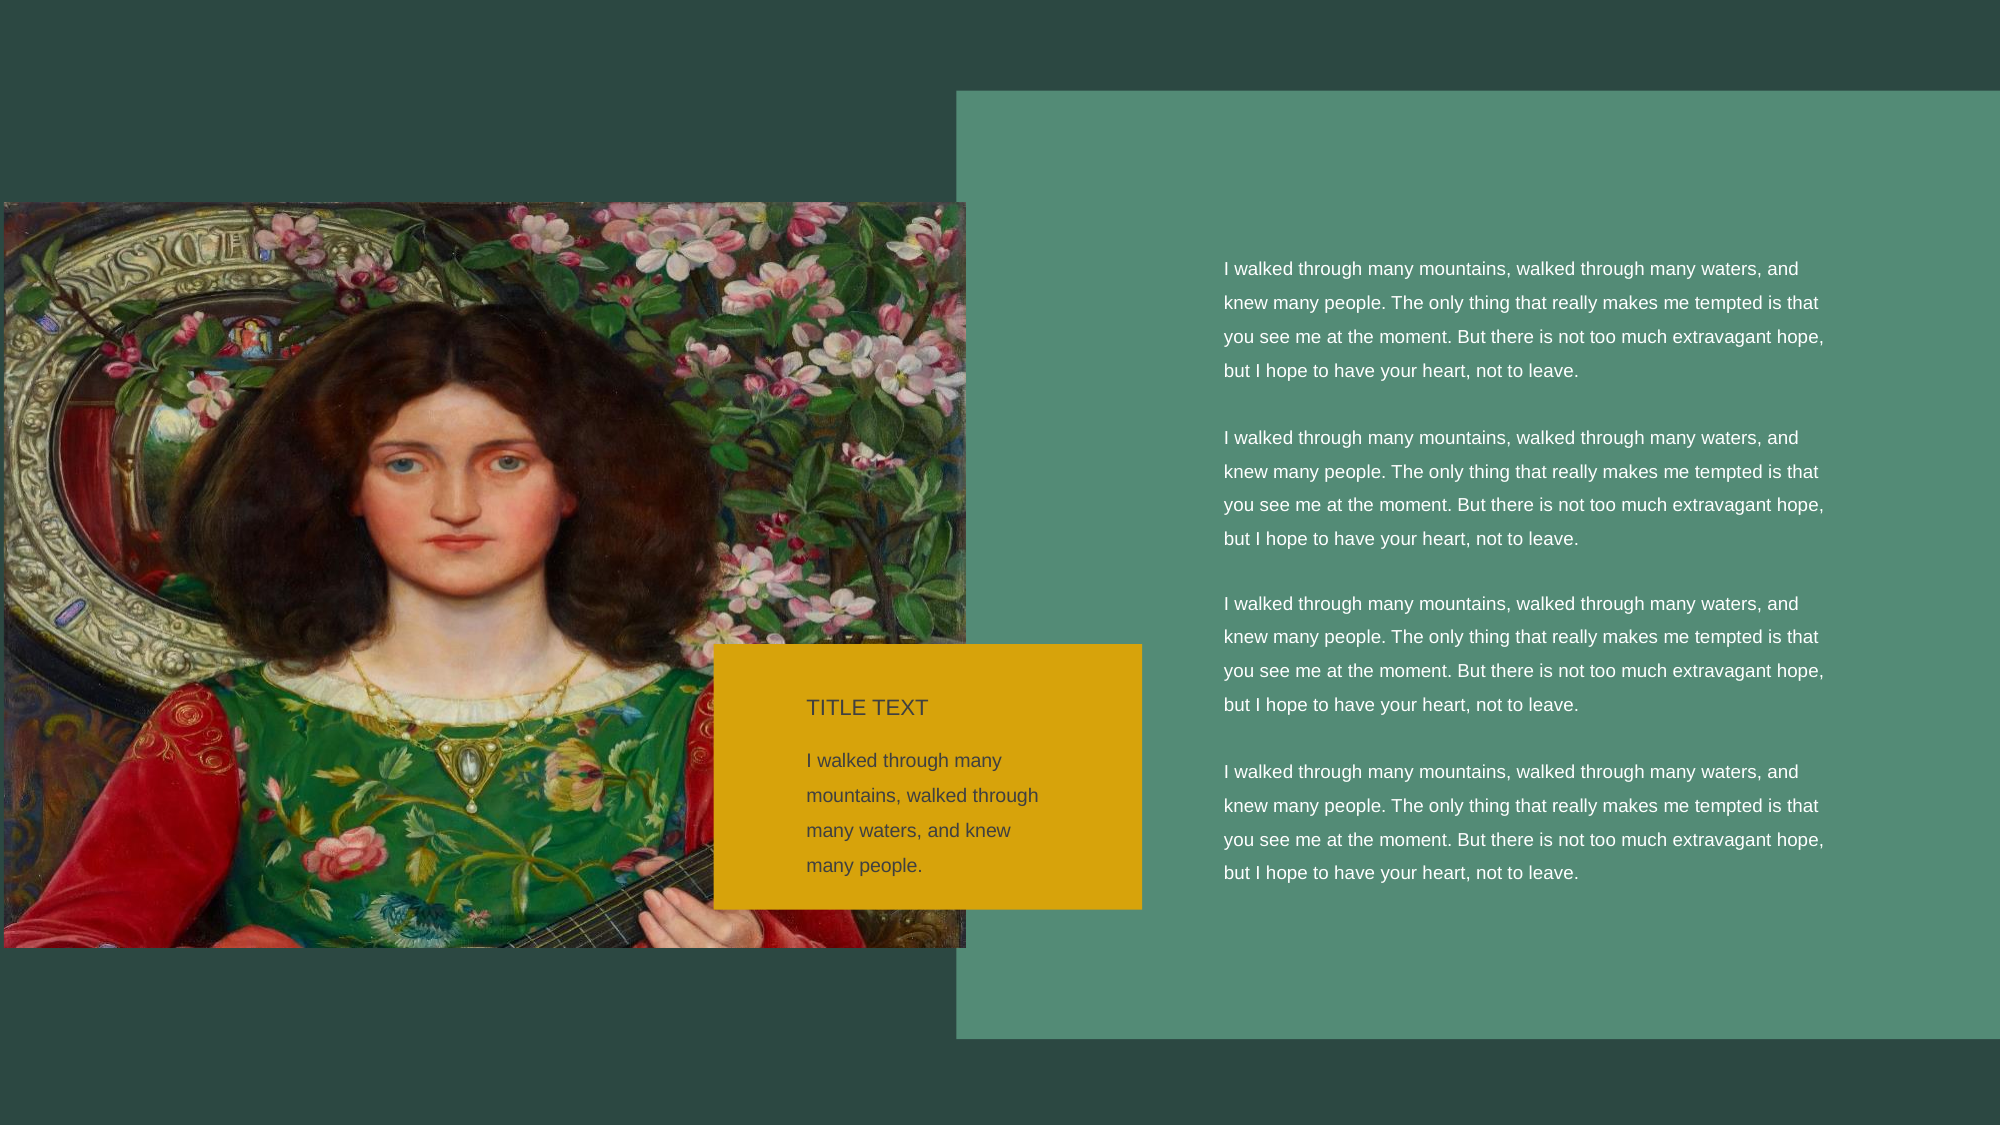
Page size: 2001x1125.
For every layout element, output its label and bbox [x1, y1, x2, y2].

text_box [3, 201, 967, 949]
text_box [1208, 238, 1853, 948]
text_box [955, 90, 2000, 1040]
text_box [791, 685, 1065, 809]
text_box [713, 643, 1143, 911]
